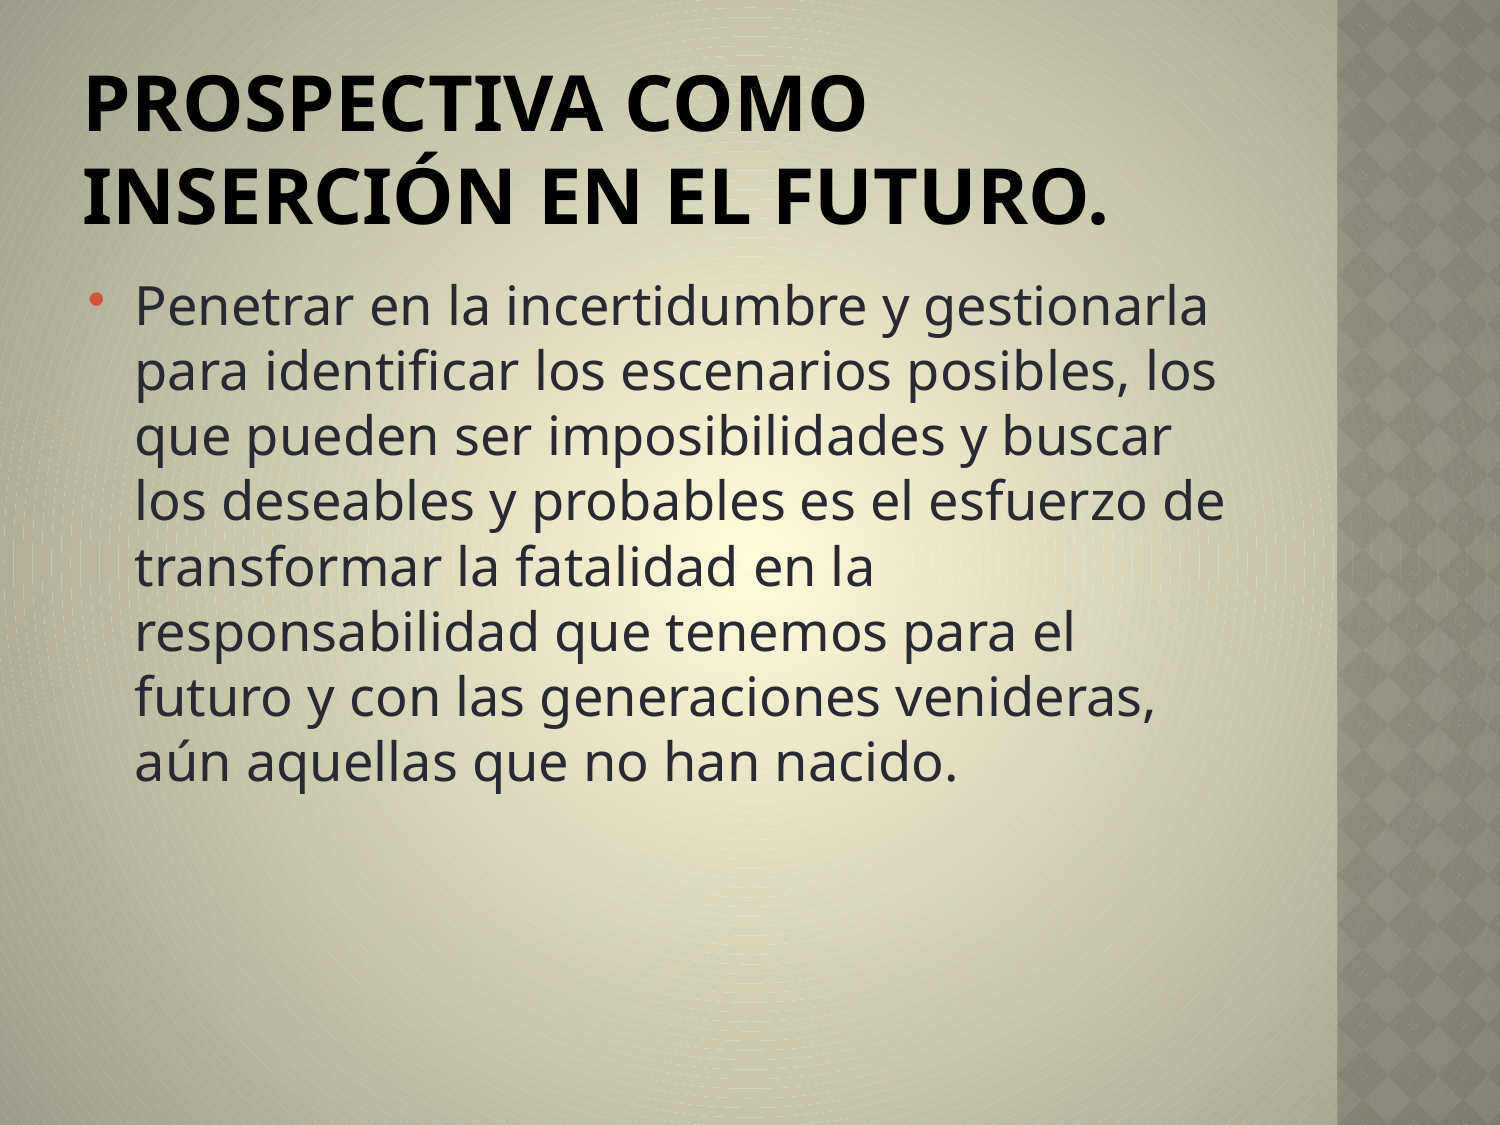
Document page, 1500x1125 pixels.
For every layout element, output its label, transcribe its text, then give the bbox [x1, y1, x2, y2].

list Penetrar en la incertidumbre y gestionarla para identificar los escenarios posibles, los que pueden ser imposibilidades y buscar los deseables y probables es el esfuerzo de transformar la fatalidad en la responsabilidad que tenemos para el futuro y con las generaciones venideras, aún aquellas que no han nacido. [75, 264, 1263, 1059]
title Prospectiva como inserción en el futuro. [75, 52, 1263, 240]
